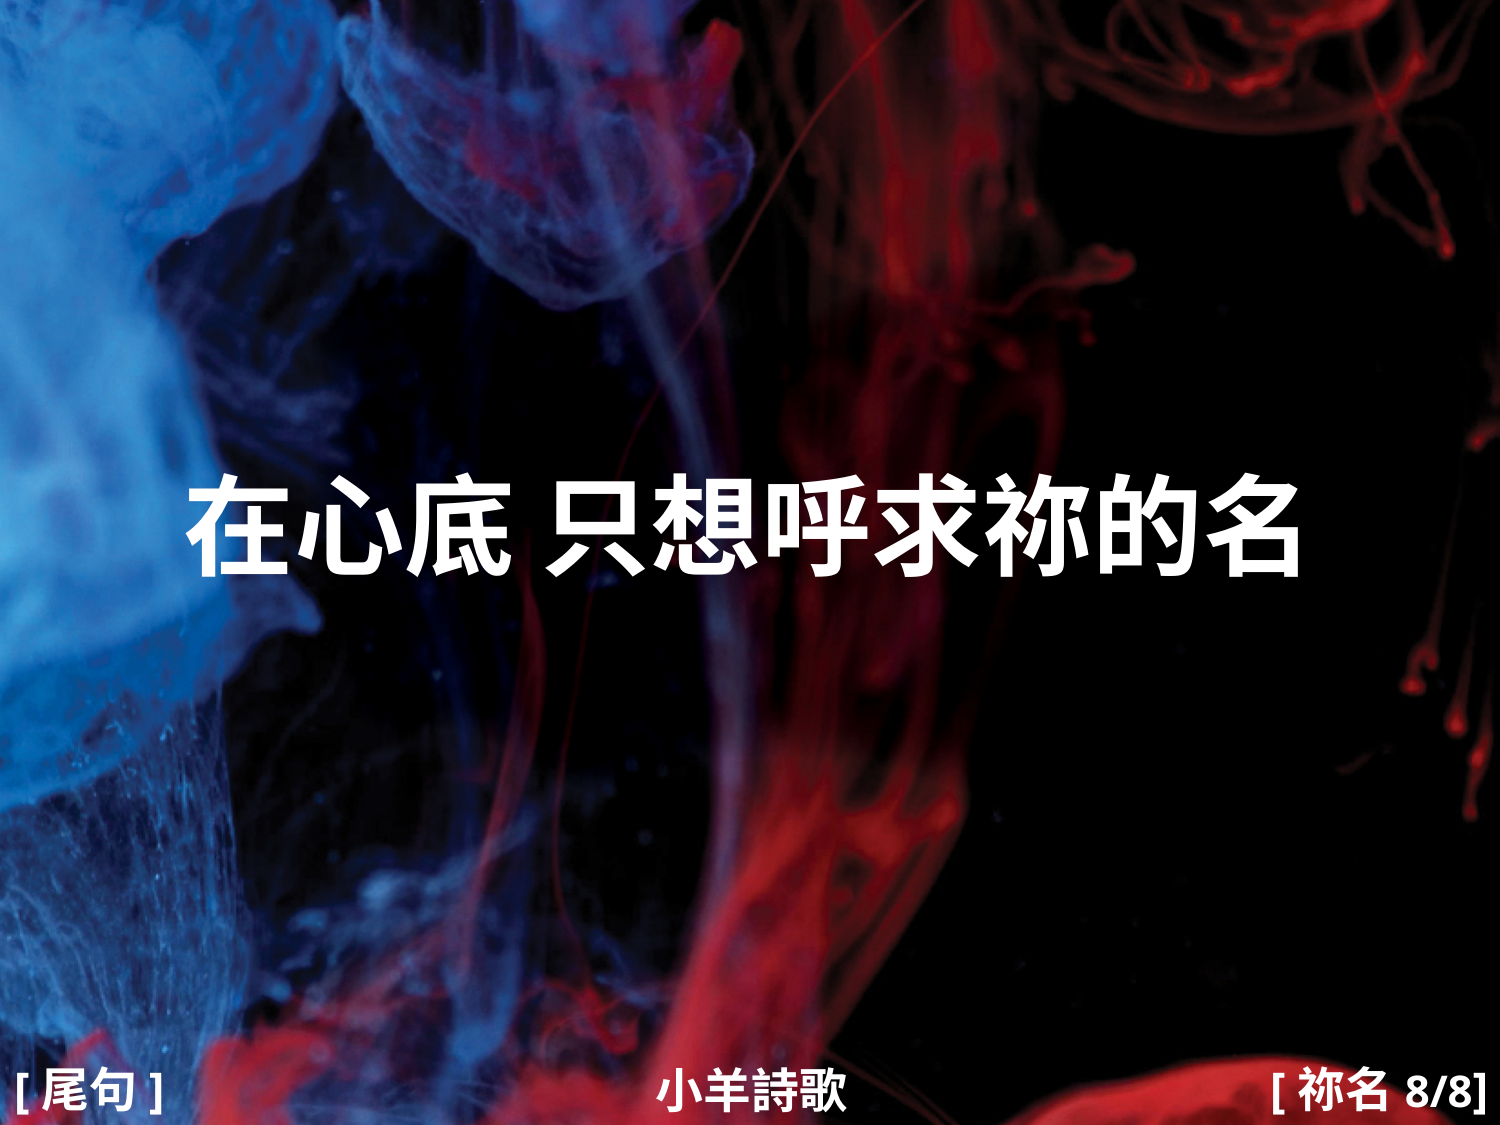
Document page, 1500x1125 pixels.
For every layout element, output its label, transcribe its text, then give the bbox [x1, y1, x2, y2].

text_box [尾句] [0, 1052, 205, 1125]
text_box 在心底 只想呼求祢的名 [0, 387, 1499, 782]
picture [0, 0, 1500, 1053]
text_box [祢名8/8] [1219, 1052, 1500, 1125]
subtitle 小羊詩歌 [205, 1053, 1219, 1125]
